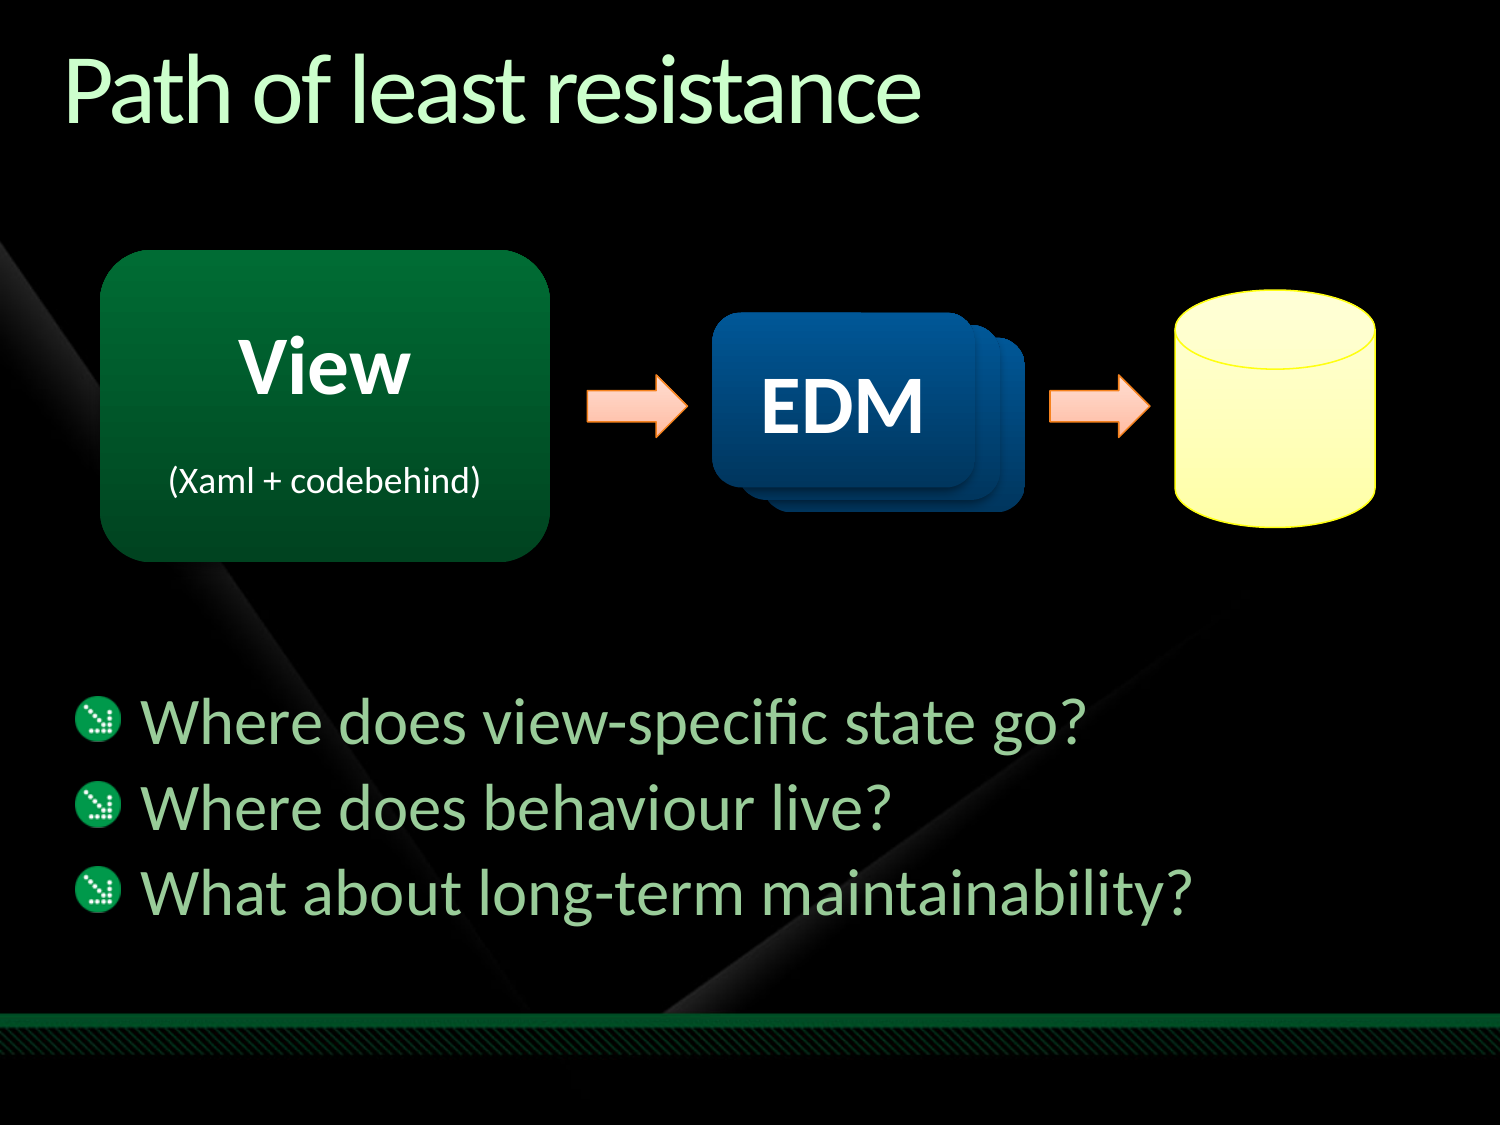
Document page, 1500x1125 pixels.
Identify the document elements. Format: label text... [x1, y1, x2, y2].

picture [0, 0, 1500, 1125]
title Path of least resistance [62, 37, 1438, 147]
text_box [712, 312, 1026, 513]
text_box [1174, 289, 1376, 529]
list Where does view-specific state go? Where does behaviour live? What about long-term maintainability? [75, 687, 1425, 1005]
text_box View (Xaml + codebehind) [99, 249, 550, 563]
text_box [586, 374, 689, 439]
text_box [1049, 374, 1151, 439]
